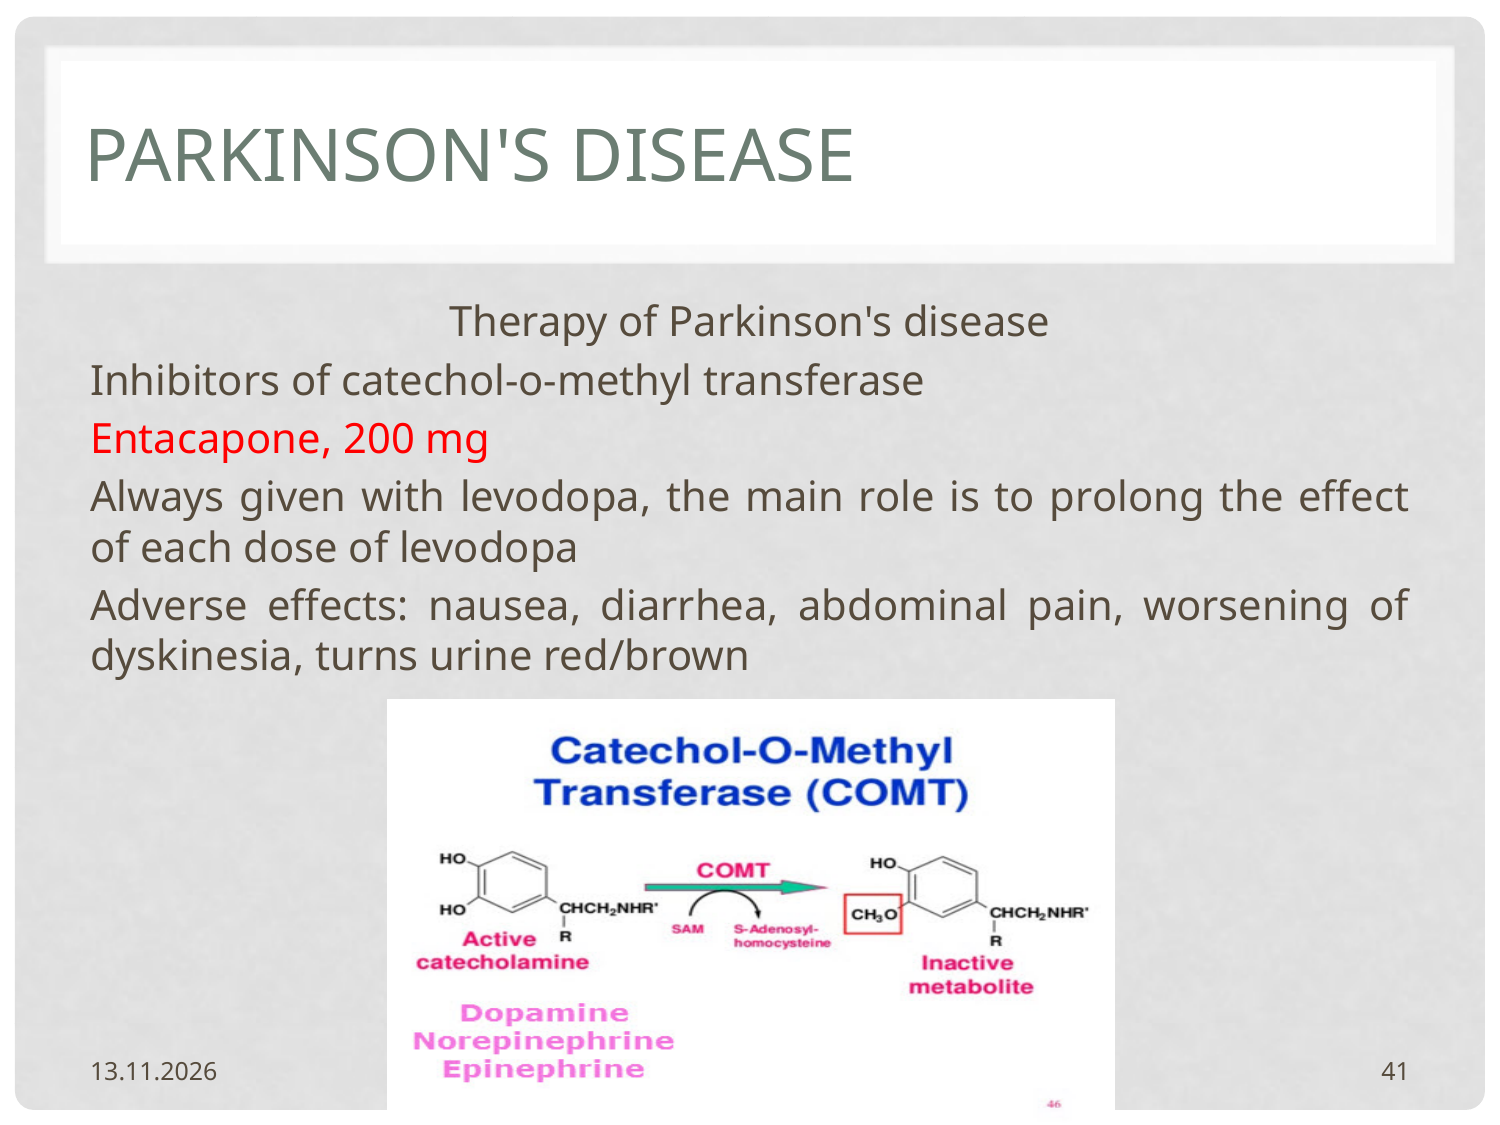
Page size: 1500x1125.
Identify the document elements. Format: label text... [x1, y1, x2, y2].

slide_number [75, 1042, 387, 1103]
picture [387, 699, 1115, 1125]
slide_number 41 [1115, 1042, 1425, 1103]
list Therapy of Parkinson's disease Inhibitors of catechol-o-methyl transferase Entacapone, 200 mg Always given with levodopa, the main role is to prolong the effect of each dose of levodopa Adverse effects: nausea, diarrhea, abdominal pain, worsening of dyskinesia, turns urine red/brown [75, 287, 1425, 1005]
title PARKINSON'S DISEASE [69, 66, 1425, 238]
